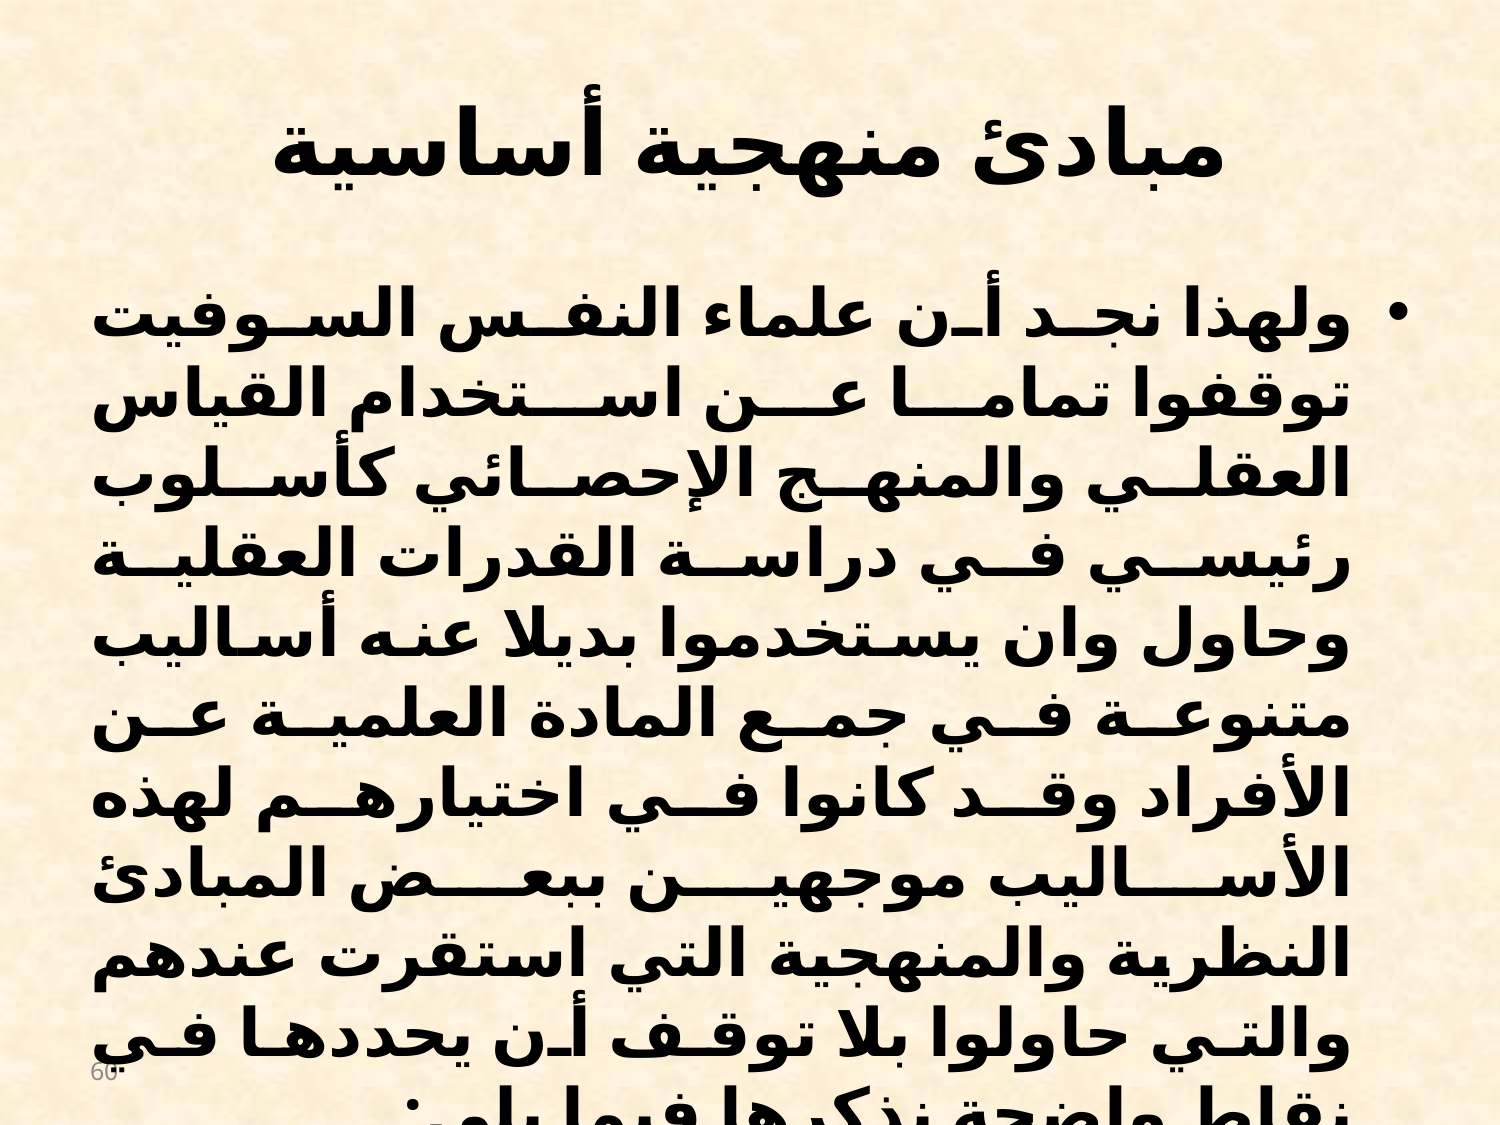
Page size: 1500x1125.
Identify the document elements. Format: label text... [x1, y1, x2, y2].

title مبادئ منهجية أساسية [75, 45, 1425, 233]
list ولهذا نجد أن علماء النفس السوفيت توقفوا تماما عن استخدام القياس العقلي والمنهج الإحصائي كأسلوب رئيسي في دراسة القدرات العقلية وحاول وان يستخدموا بديلا عنه أساليب متنوعة في جمع المادة العلمية عن الأفراد وقد كانوا في اختيارهم لهذه الأساليب موجهين ببعض المبادئ النظرية والمنهجية التي استقرت عندهم والتي حاولوا بلا توقف أن يحددها في نقاط واضحة نذكرها فيما يلي: [75, 262, 1425, 1005]
slide_number 60 [75, 1042, 425, 1103]
picture [0, 0, 1500, 1125]
